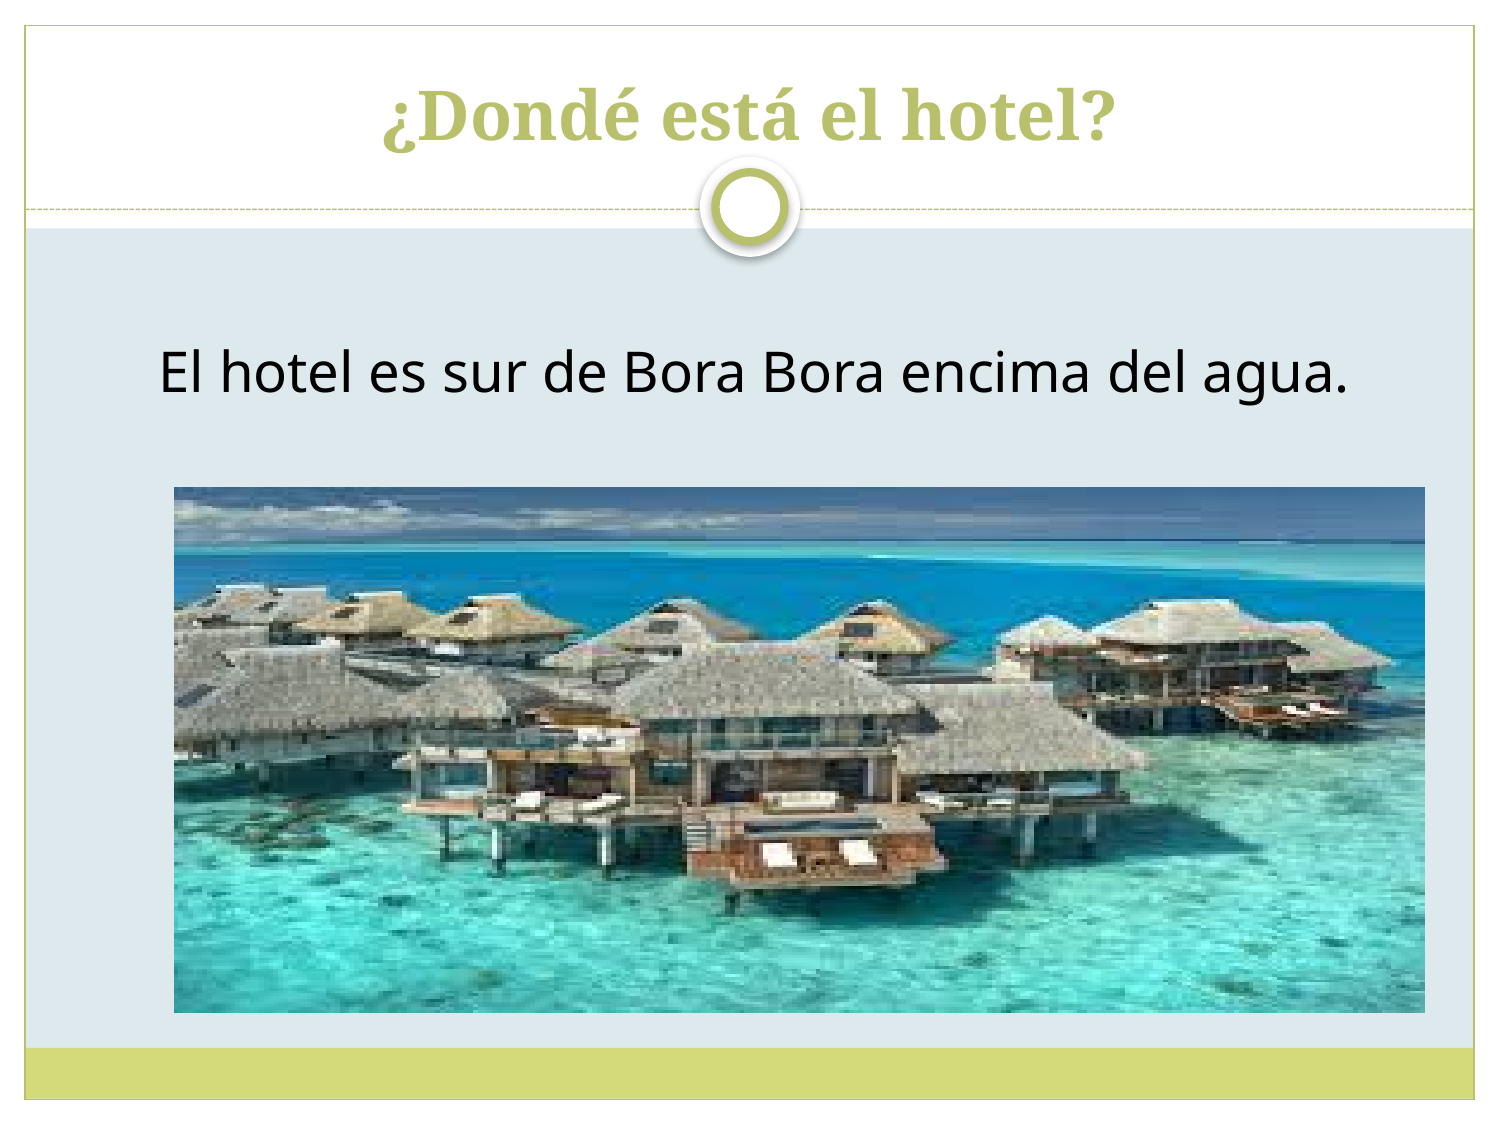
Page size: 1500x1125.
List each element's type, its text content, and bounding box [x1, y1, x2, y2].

picture [174, 487, 1426, 1013]
title ¿Dondé está el hotel? [49, 37, 1450, 162]
picture [898, 575, 919, 579]
picture [964, 624, 976, 631]
list El hotel es sur de Bora Bora encima del agua. [49, 250, 1445, 1001]
picture [450, 575, 463, 579]
